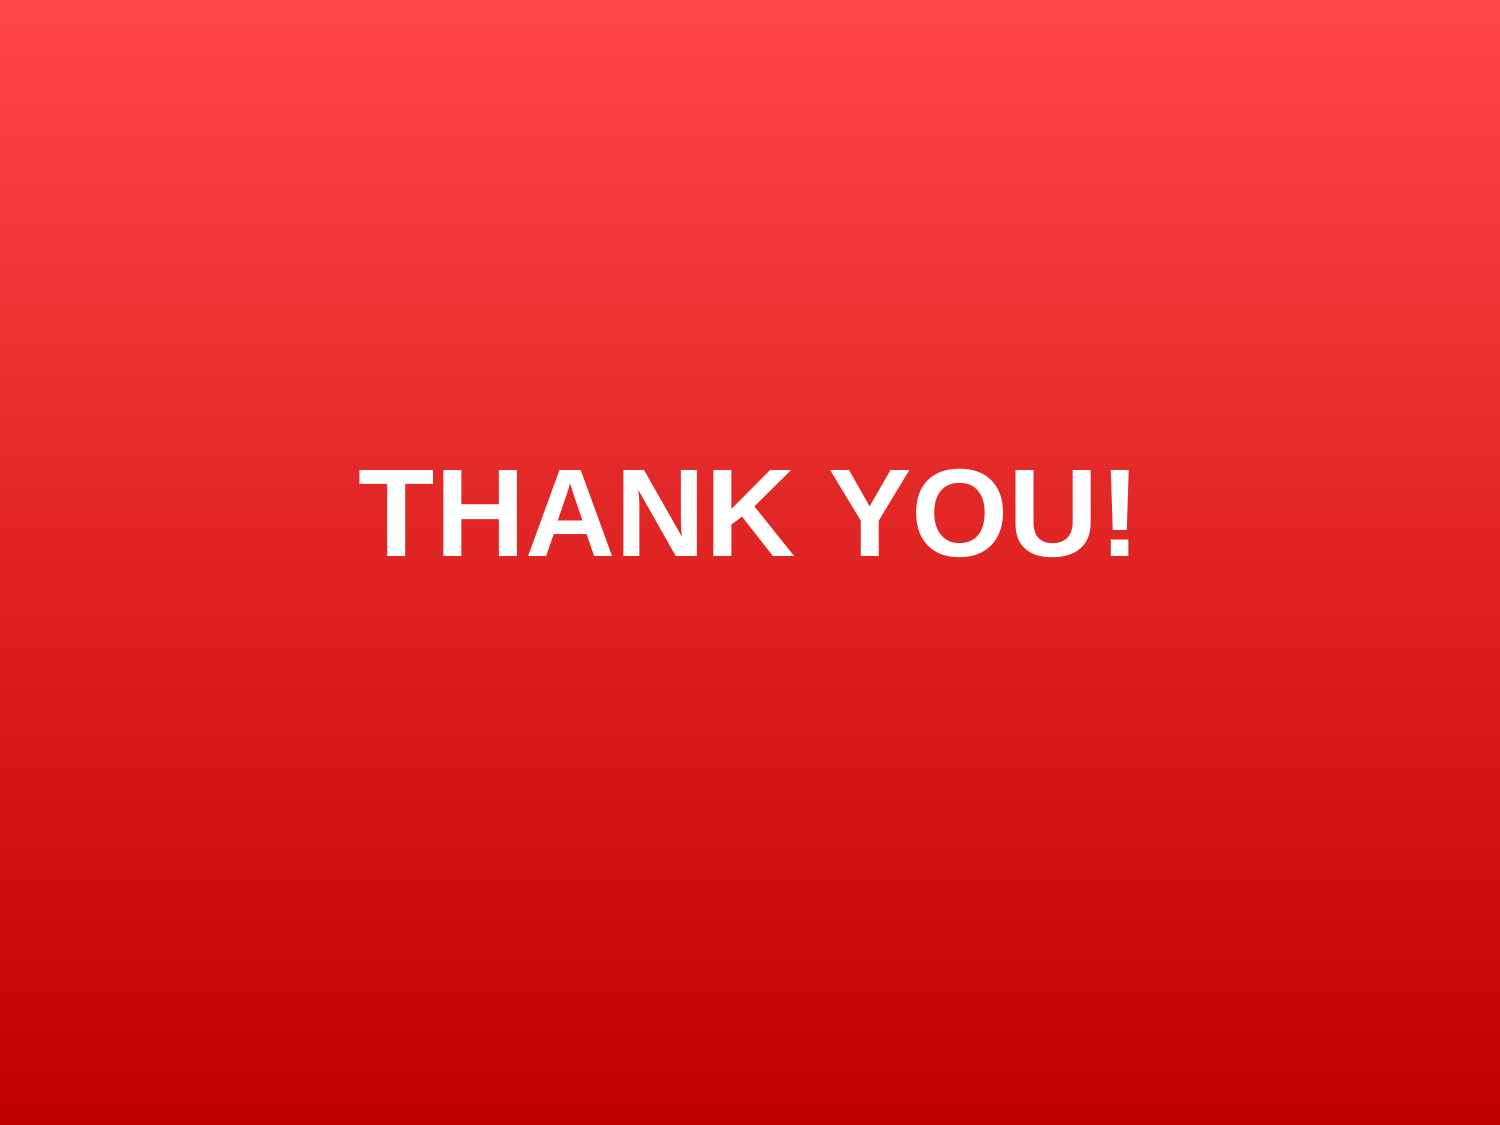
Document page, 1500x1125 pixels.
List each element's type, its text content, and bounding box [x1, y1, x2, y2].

text_box THANK YOU! [0, 464, 1500, 563]
